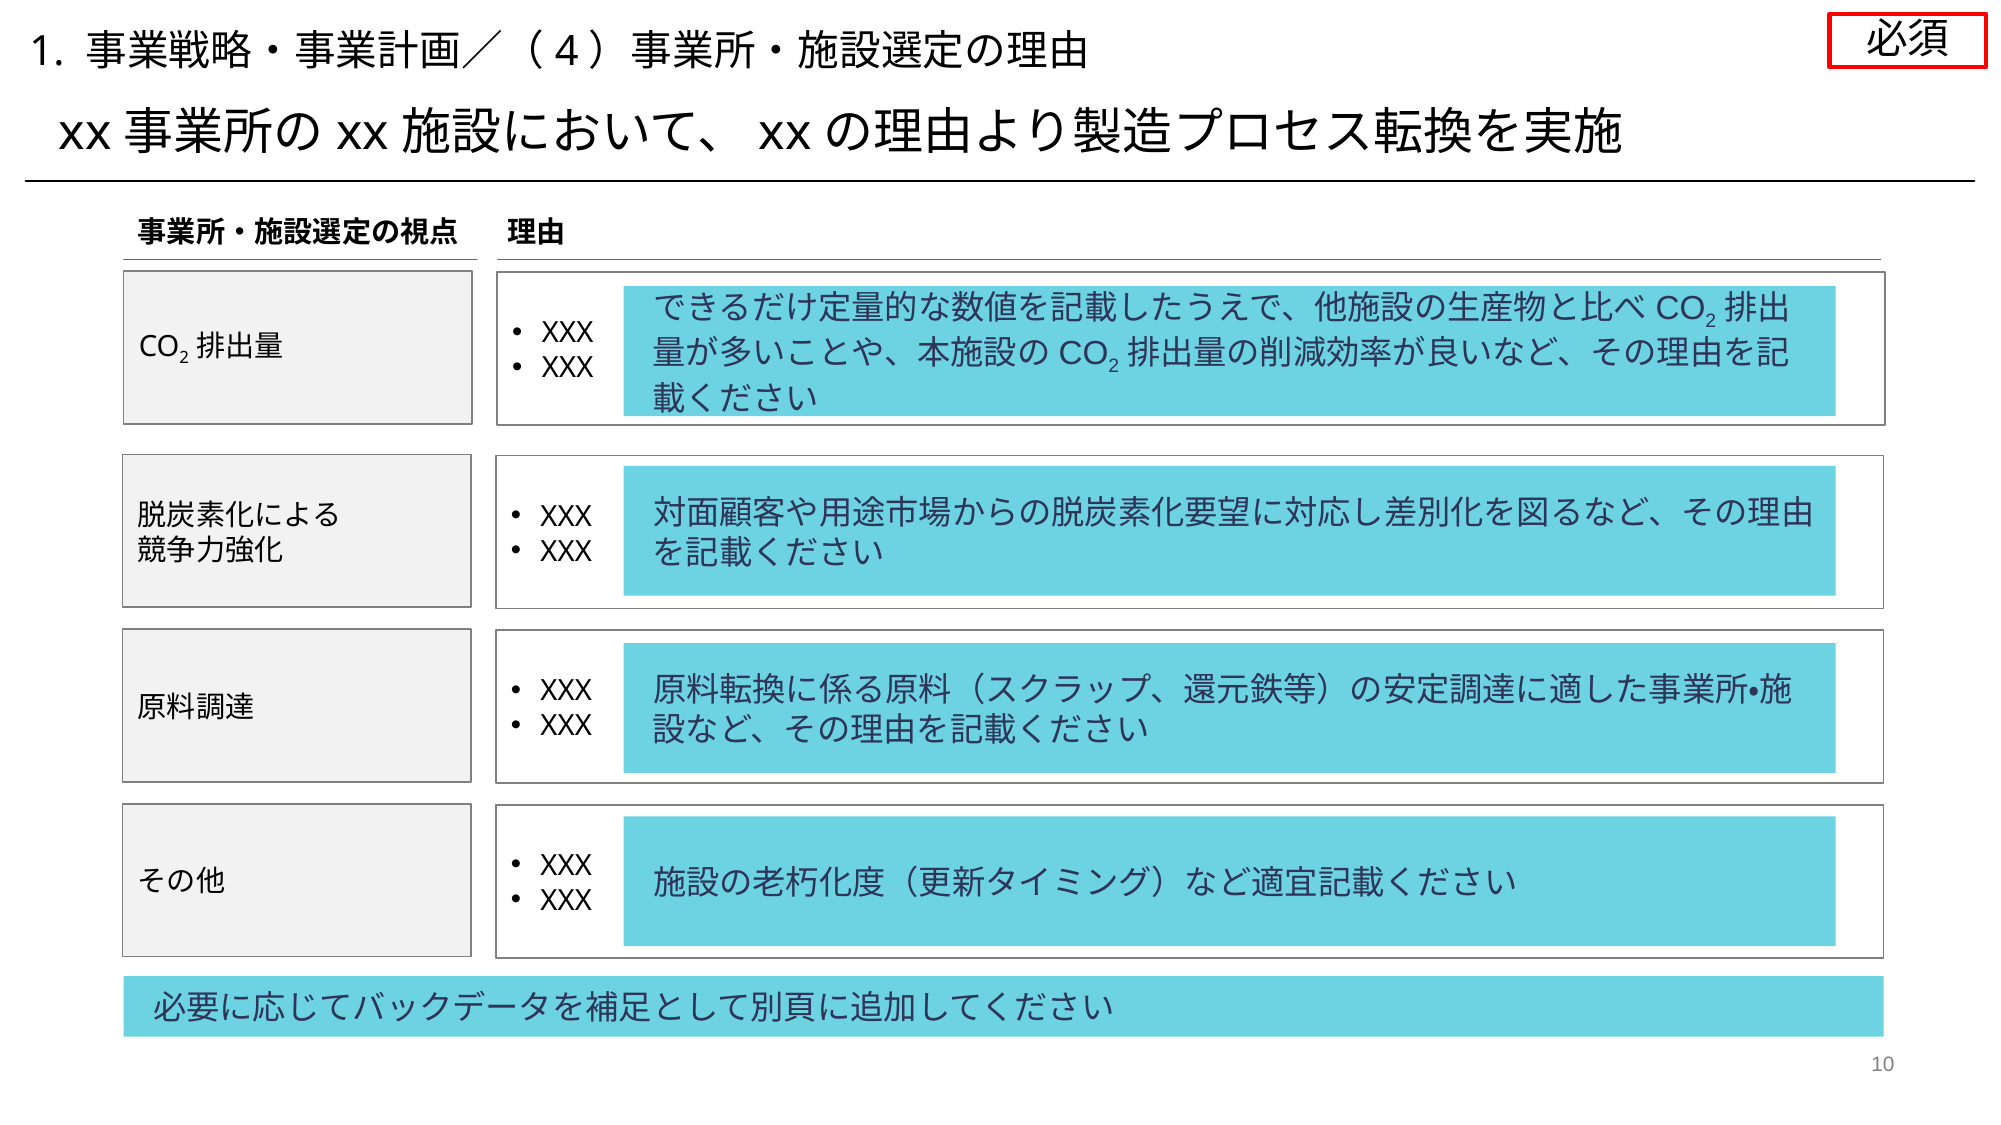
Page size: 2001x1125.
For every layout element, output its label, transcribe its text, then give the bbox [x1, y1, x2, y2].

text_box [122, 628, 1884, 784]
text_box 必要に応じてバックデータを補足として別頁に追加してください [123, 975, 1884, 1038]
text_box 1. 事業戦略・事業計画／（4）事業所・施設選定の理由 [29, 29, 1823, 75]
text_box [122, 454, 1884, 609]
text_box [122, 200, 477, 261]
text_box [492, 200, 1881, 261]
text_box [123, 270, 1886, 426]
text_box 必須 [1829, 13, 1986, 68]
text_box xx事業所のxx施設において、xxの理由より製造プロセス転換を実施 [59, 106, 1904, 161]
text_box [122, 803, 1884, 959]
